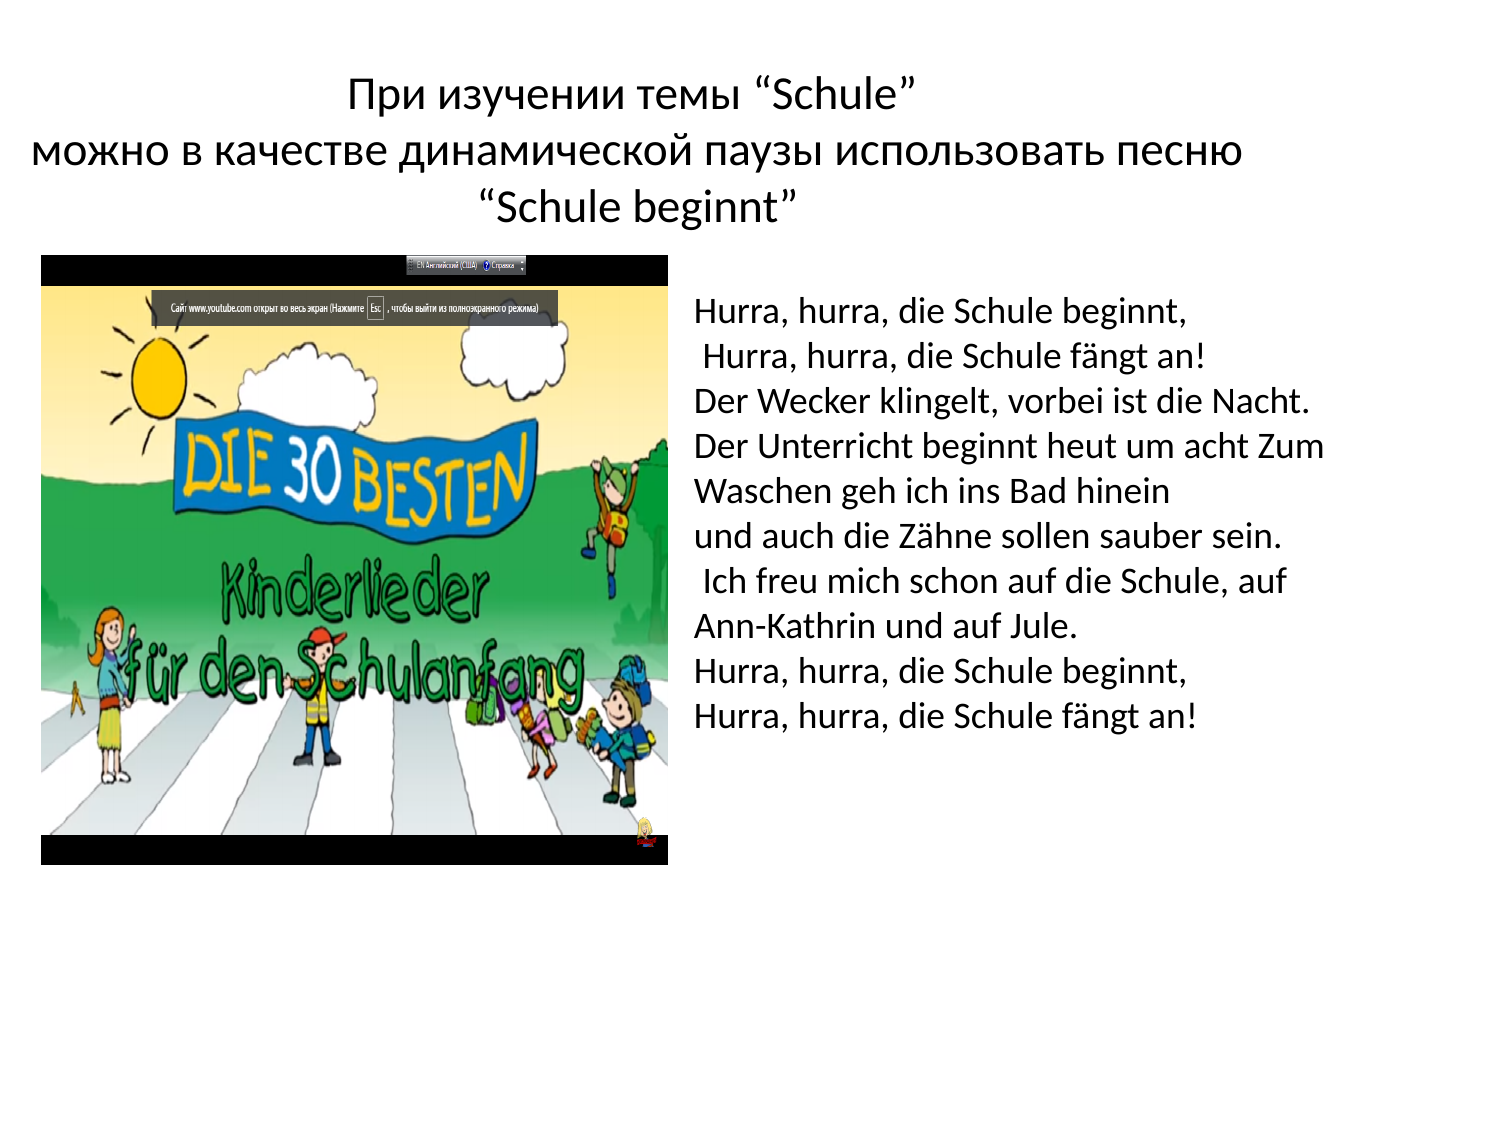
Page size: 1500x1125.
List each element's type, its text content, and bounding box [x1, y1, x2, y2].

text_box Hurra, hurra, die Schule beginnt, Hurra, hurra, die Schule fängt an! Der Wecker klingelt, vorbei ist die Nacht. Der Unterricht beginnt heut um acht Zum Waschen geh ich ins Bad hinein und auch die Zähne sollen sauber sein. Ich freu mich schon auf die Schule, auf Ann-Kathrin und auf Jule. Hurra, hurra, die Schule beginnt, Hurra, hurra, die Schule fängt an! [679, 278, 1376, 744]
picture [41, 255, 668, 865]
title При изучении темы “Schule” можно в качестве динамической паузы использовать песню “Schule beginnt” [0, 54, 1275, 296]
